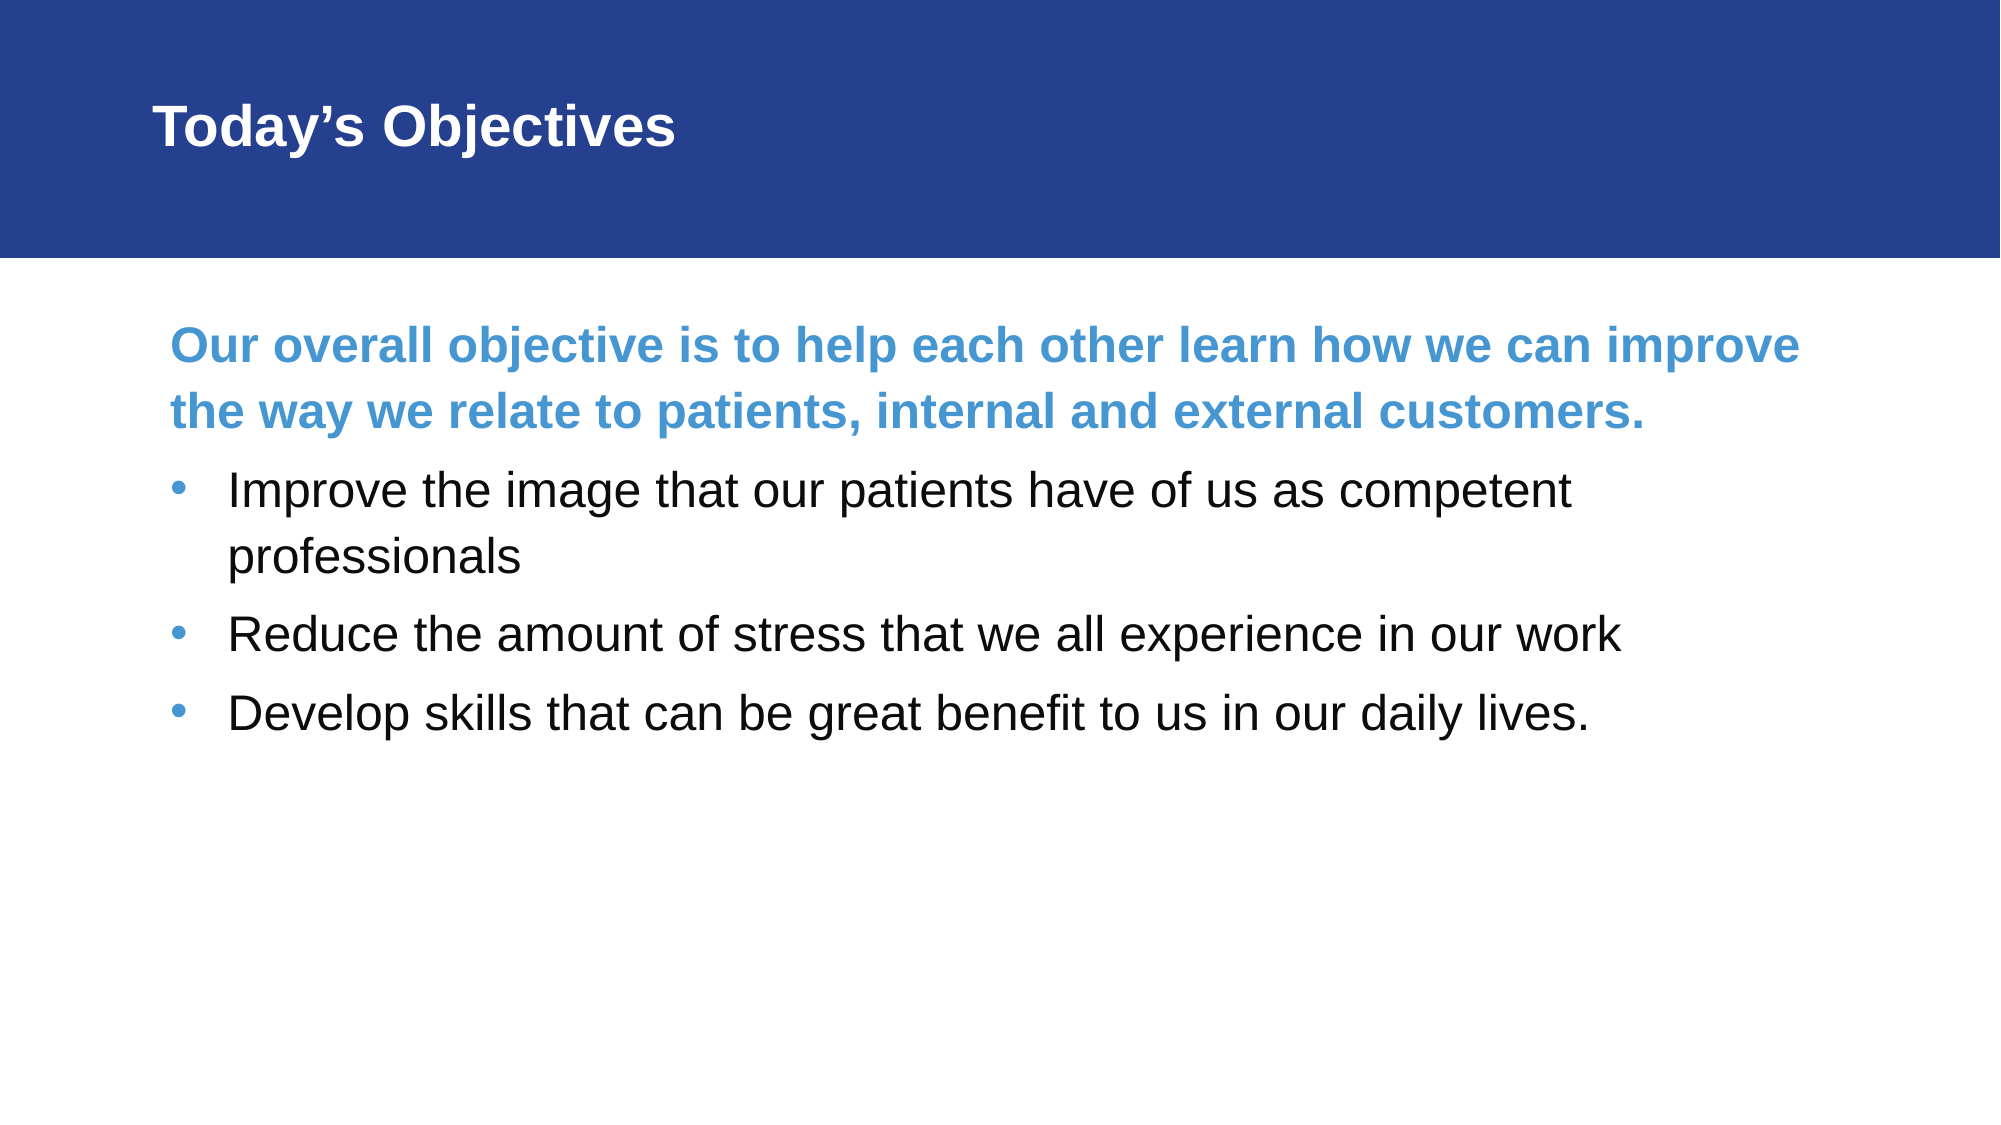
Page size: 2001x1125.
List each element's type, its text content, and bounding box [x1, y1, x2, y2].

list Our overall objective is to help each other learn how we can improve the way we relate to patients, internal and external customers. Improve the image that our patients have of us as competent professionals Reduce the amount of stress that we all experience in our work Develop skills that can be great benefit to us in our daily lives. [137, 299, 1863, 1025]
title Today’s Objectives [137, 20, 1863, 238]
